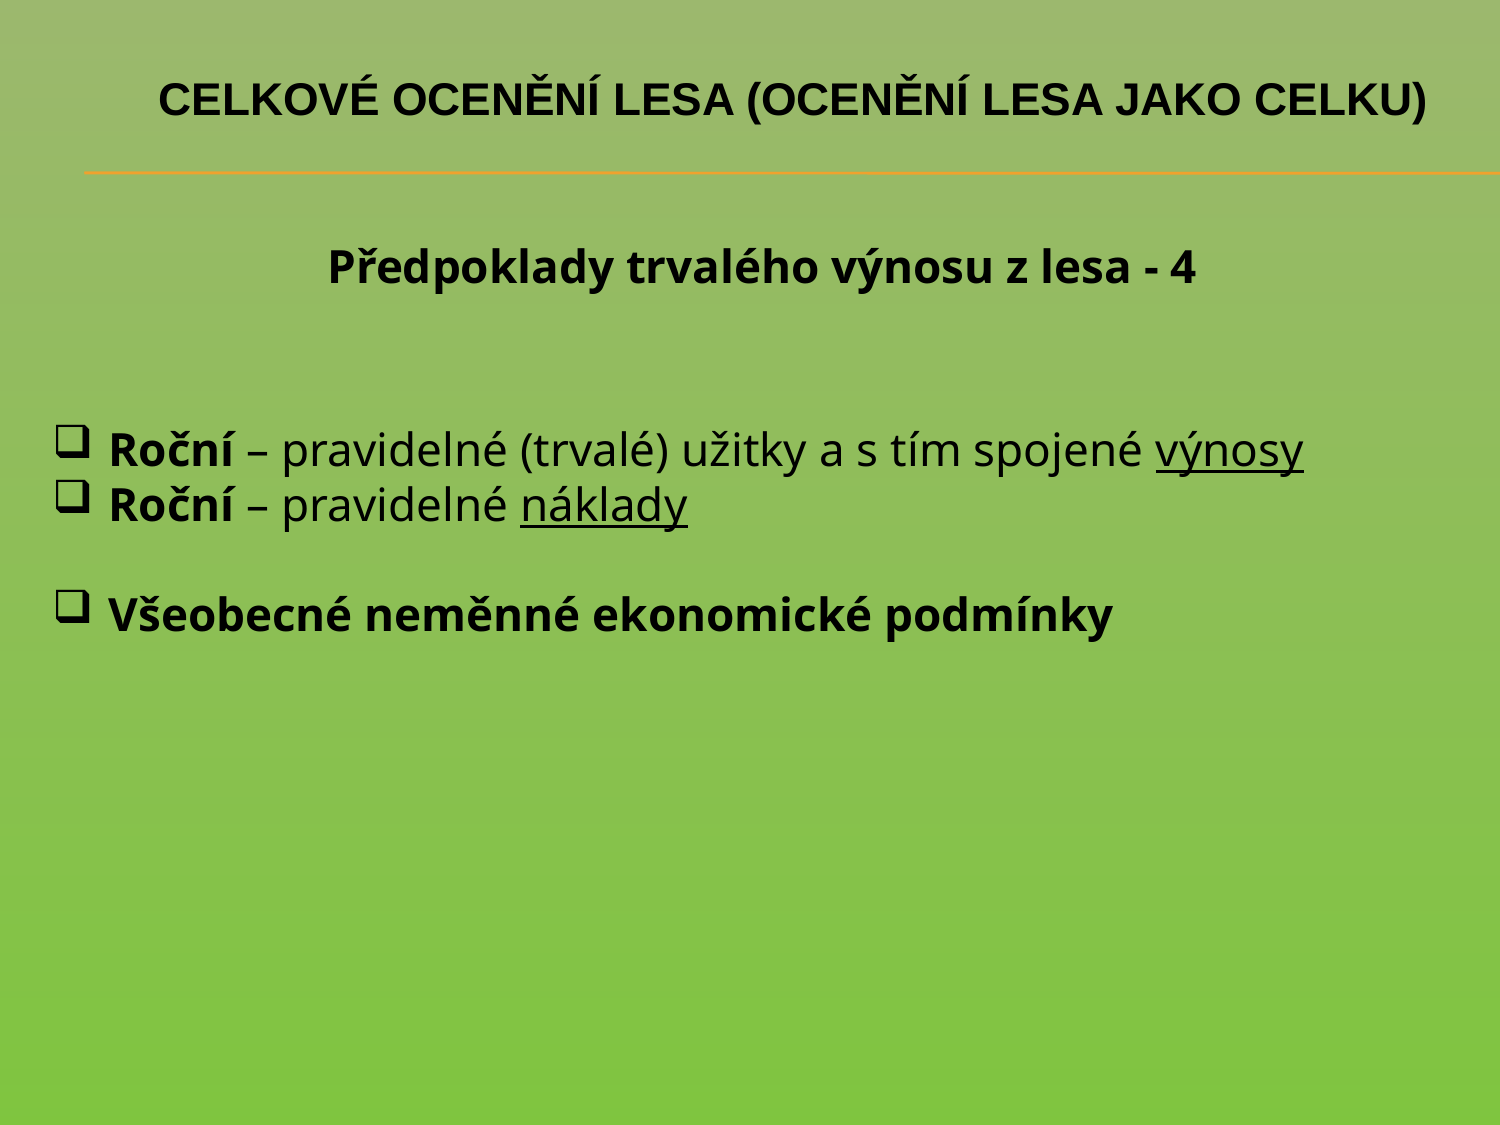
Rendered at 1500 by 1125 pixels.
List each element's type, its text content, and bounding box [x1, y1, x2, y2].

title CELKOVÉ OCENĚNÍ LESA (OCENĚNÍ LESA JAKO CELKU) [50, 19, 1475, 175]
list Předpoklady trvalého výnosu z lesa - 4 [50, 279, 1475, 335]
text_box Roční – pravidelné (trvalé) užitky a s tím spojené výnosy Roční – pravidelné náklady Všeobecné neměnné ekonomické podmínky [37, 413, 1463, 648]
text_box [49, 190, 1475, 279]
